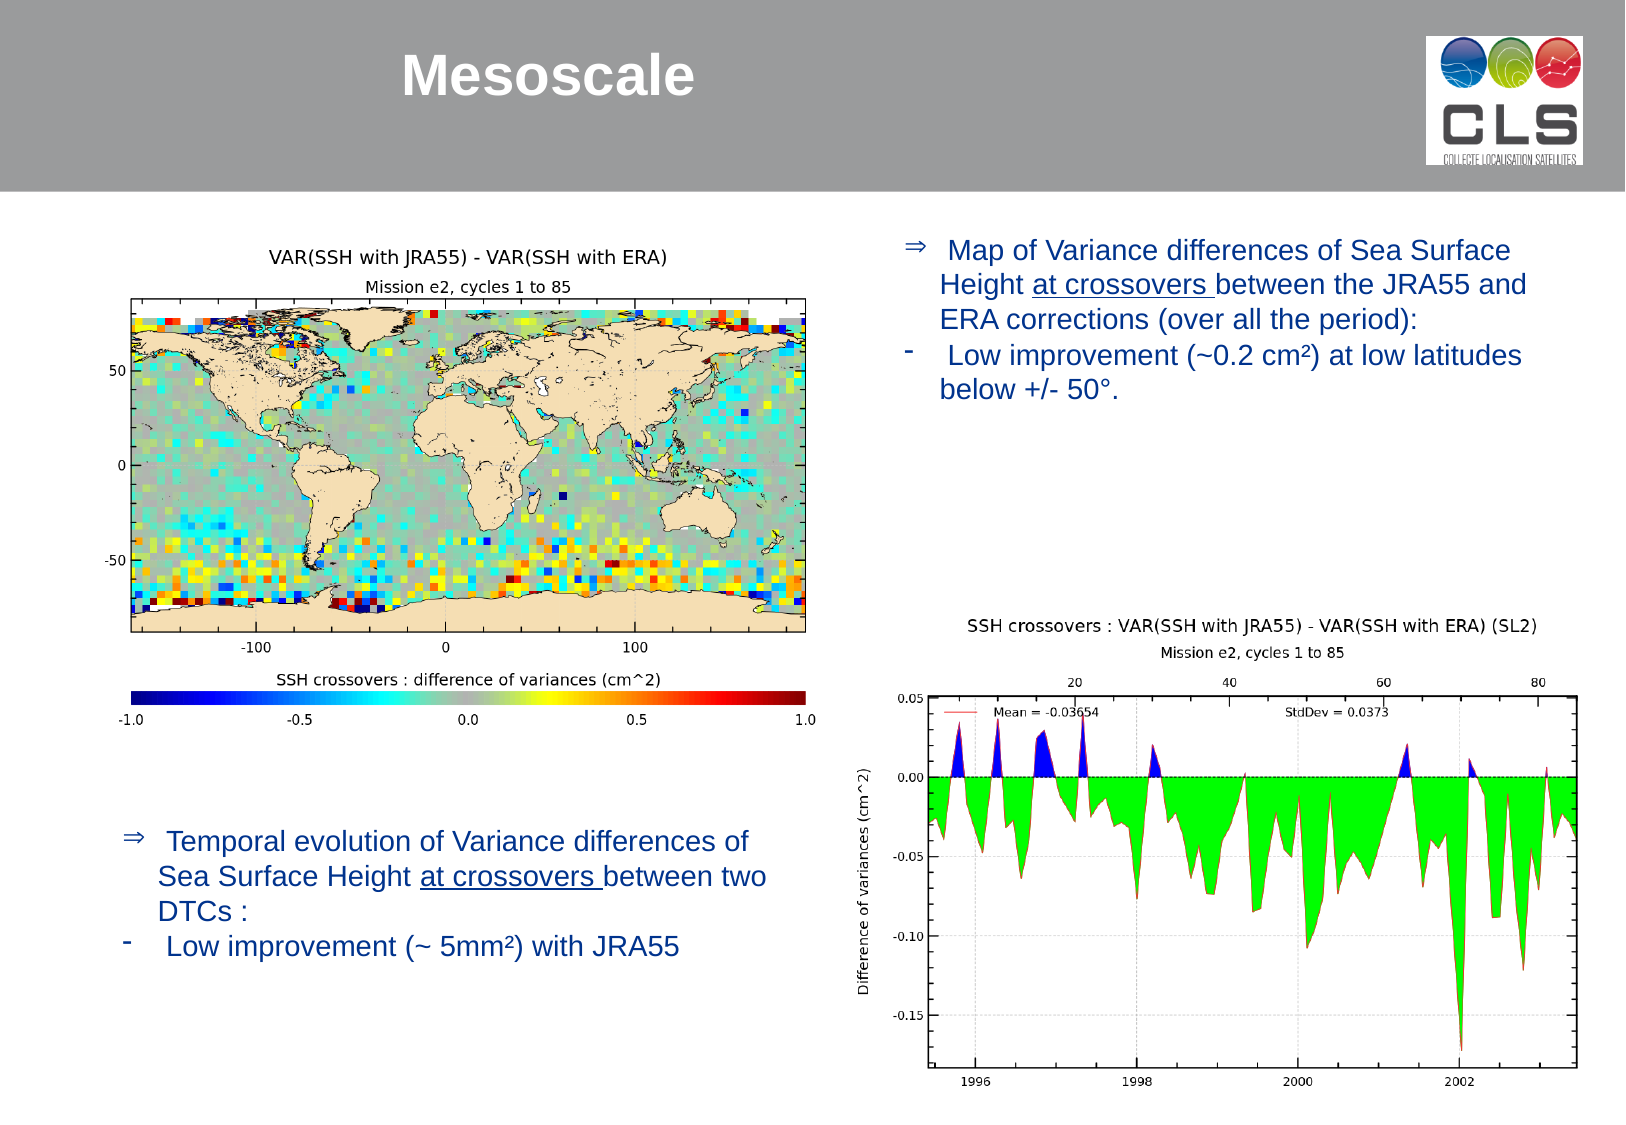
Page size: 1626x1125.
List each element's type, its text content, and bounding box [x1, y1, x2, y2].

text_box Map of Variance differences of Sea Surface Height at crossovers between the JRA55 and ERA corrections (over all the period): Low improvement (~0.2 cm²) at low latitudes below +/- 50°. [889, 223, 1599, 518]
text_box Temporal evolution of Variance differences of Sea Surface Height at crossovers between two DTCs : Low improvement (~ 5mm²) with JRA55 [107, 814, 817, 970]
picture [48, 225, 1604, 1113]
text_box Mesoscale [386, 40, 1162, 119]
picture [1426, 36, 1583, 165]
